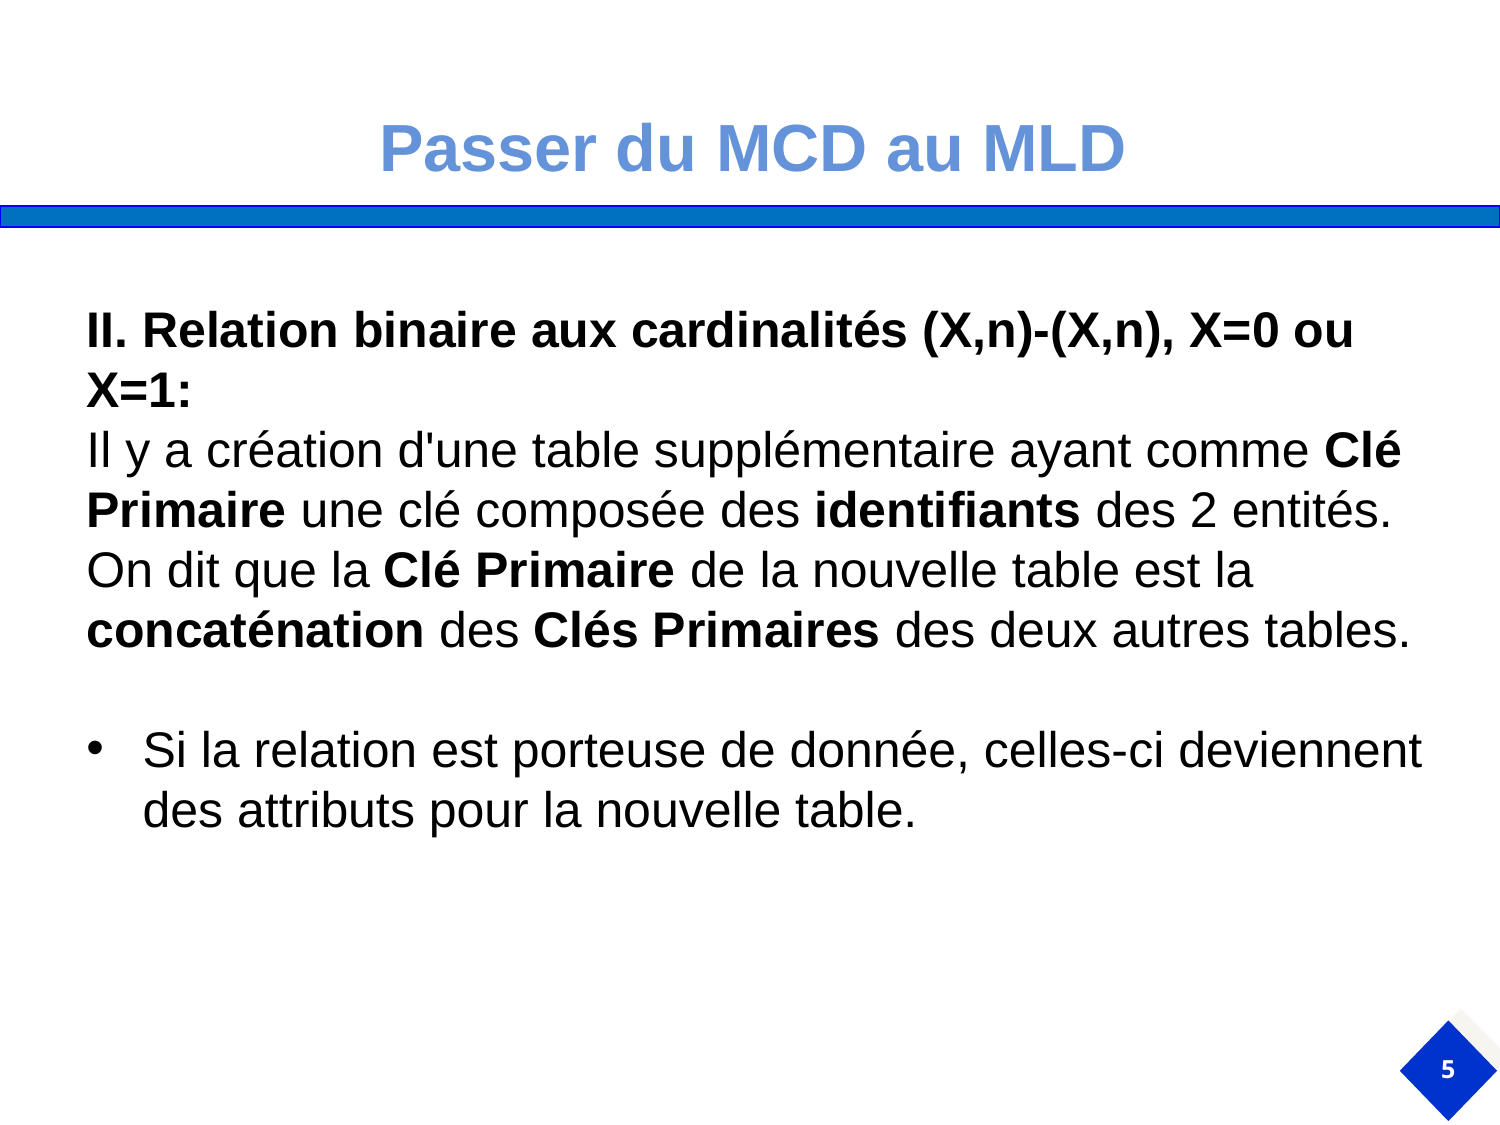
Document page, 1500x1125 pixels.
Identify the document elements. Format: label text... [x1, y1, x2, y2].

text_box II. Relation binaire aux cardinalités (X,n)-(X,n), X=0 ou X=1: Il y a création d'une table supplémentaire ayant comme Clé Primaire une clé composée des identifiants des 2 entités. On dit que la Clé Primaire de la nouvelle table est la concaténation des Clés Primaires des deux autres tables. Si la relation est porteuse de donnée, celles-ci deviennent des attributs pour la nouvelle table. [71, 289, 1442, 845]
text_box Passer du MCD au MLD [81, 11, 1425, 192]
